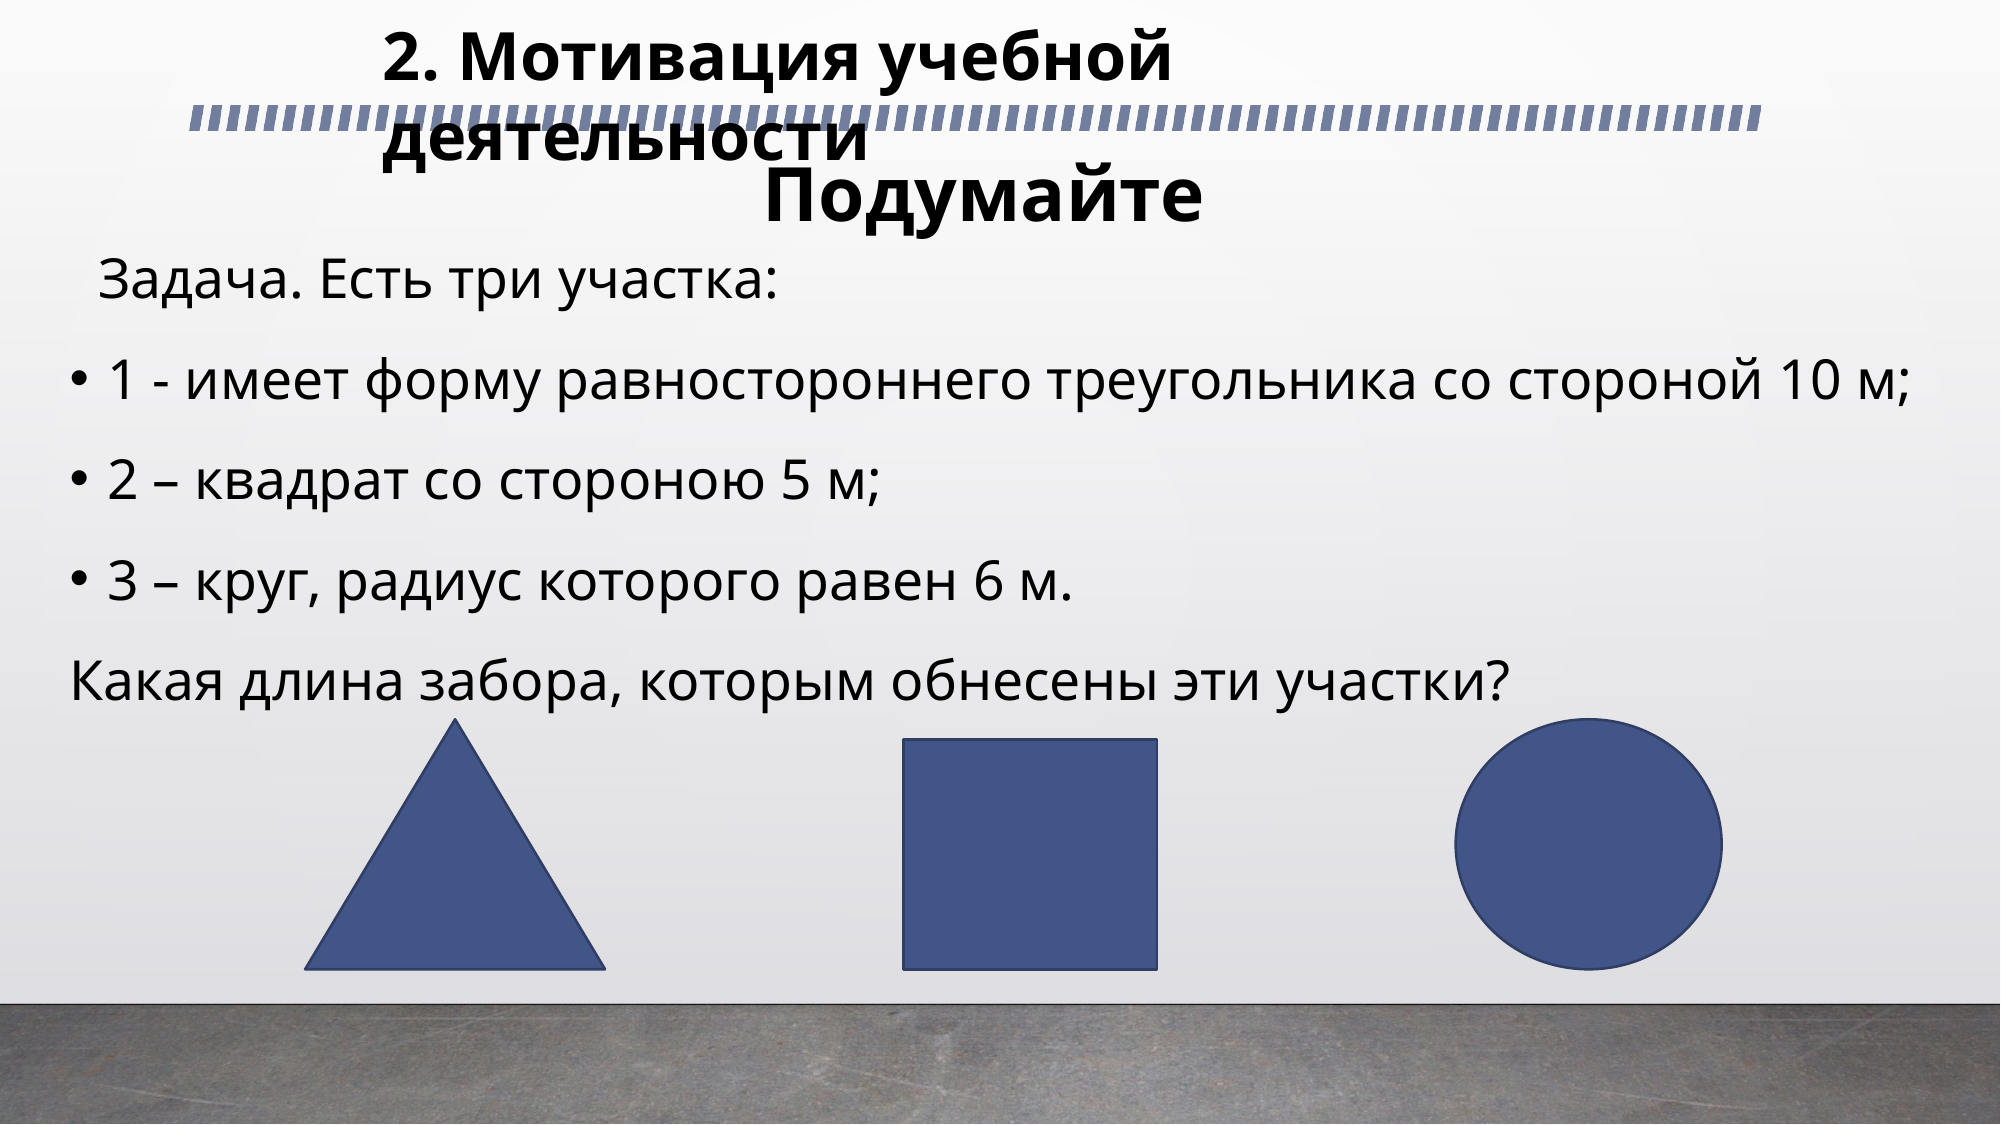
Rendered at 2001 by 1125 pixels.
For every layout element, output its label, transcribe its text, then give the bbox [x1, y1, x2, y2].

title Подумайте [747, 182, 1253, 222]
text_box 2. Мотивация учебной деятельности [368, 6, 1632, 182]
text_box [303, 717, 607, 971]
list Задача. Есть три участка: 1 - имеет форму равностороннего треугольника со стороной 10 м; 2 – квадрат со стороною 5 м; 3 – круг, радиус которого равен 6 м. Какая длина забора, которым обнесены эти участки? [54, 222, 2000, 929]
text_box [902, 738, 1158, 971]
text_box [1454, 717, 1723, 971]
picture [0, 1004, 2000, 1124]
